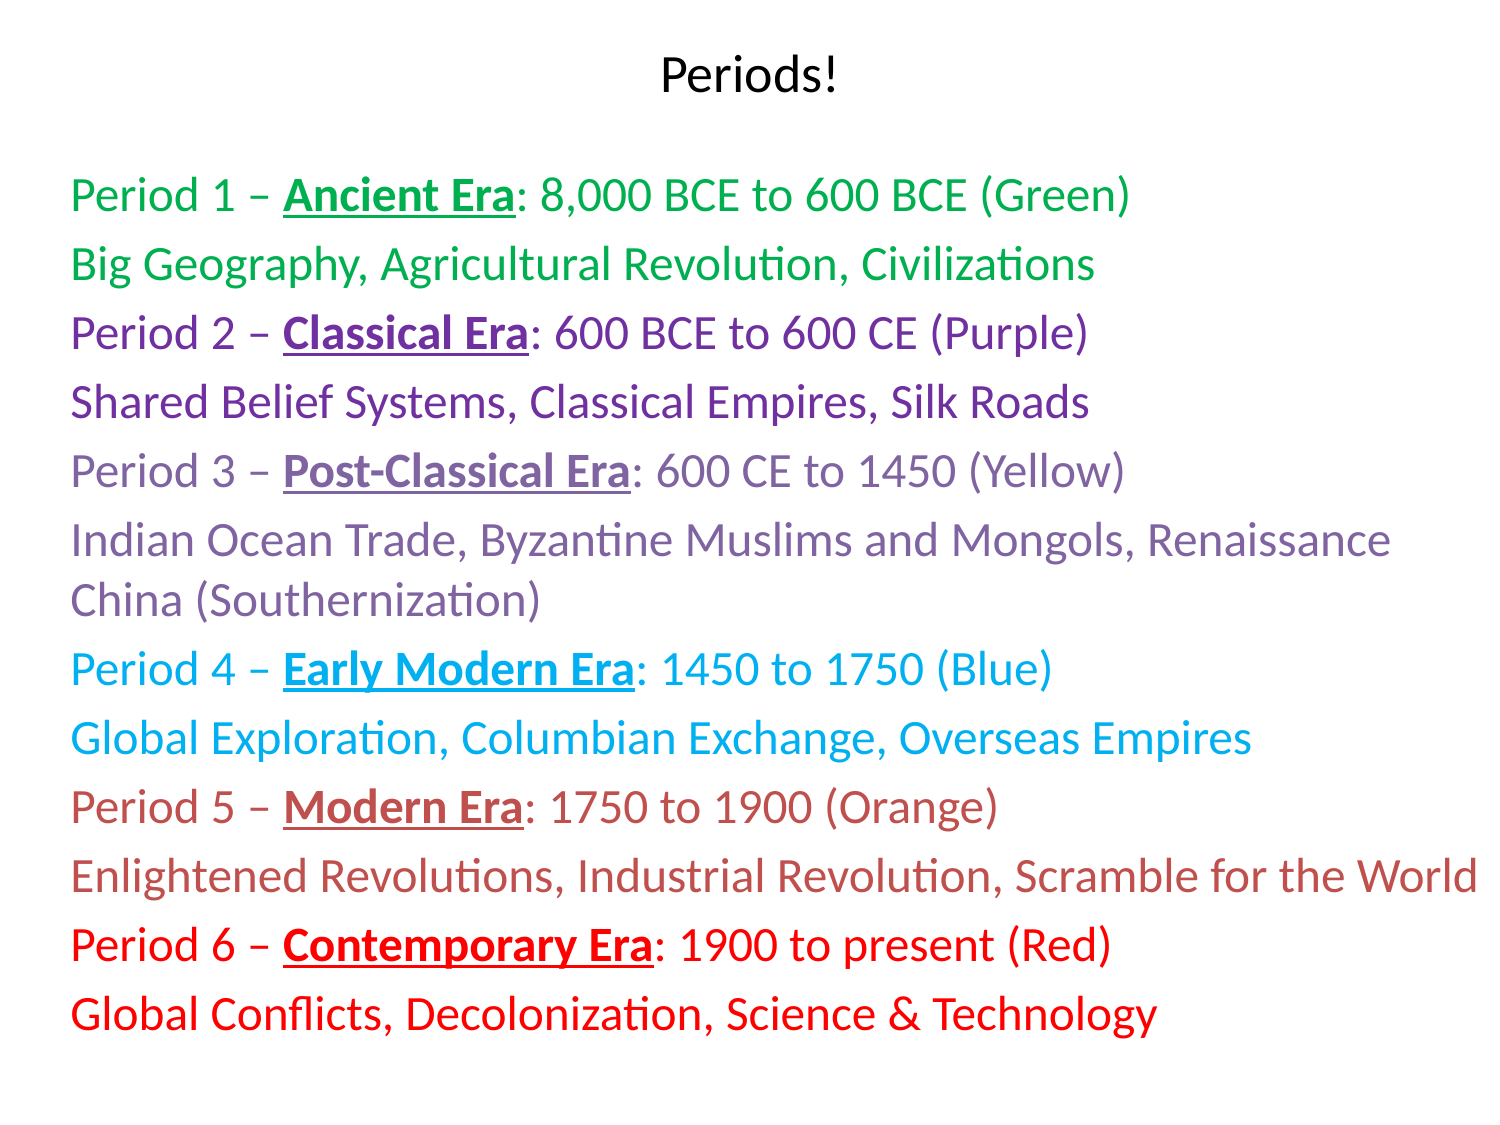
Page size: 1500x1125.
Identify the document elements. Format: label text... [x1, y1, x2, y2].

title Periods! [103, 30, 1397, 111]
list Period 1 – Ancient Era: 8,000 BCE to 600 BCE (Green) Big Geography, Agricultural Revolution, Civilizations Period 2 – Classical Era: 600 BCE to 600 CE (Purple) Shared Belief Systems, Classical Empires, Silk Roads Period 3 – Post-Classical Era: 600 CE to 1450 (Yellow) Indian Ocean Trade, Byzantine Muslims and Mongols, Renaissance China (Southernization) Period 4 – Early Modern Era: 1450 to 1750 (Blue) Global Exploration, Columbian Exchange, Overseas Empires Period 5 – Modern Era: 1750 to 1900 (Orange) Enlightened Revolutions, Industrial Revolution, Scramble for the World Period 6 – Contemporary Era: 1900 to present (Red) Global Conflicts, Decolonization, Science & Technology [55, 154, 1500, 1082]
